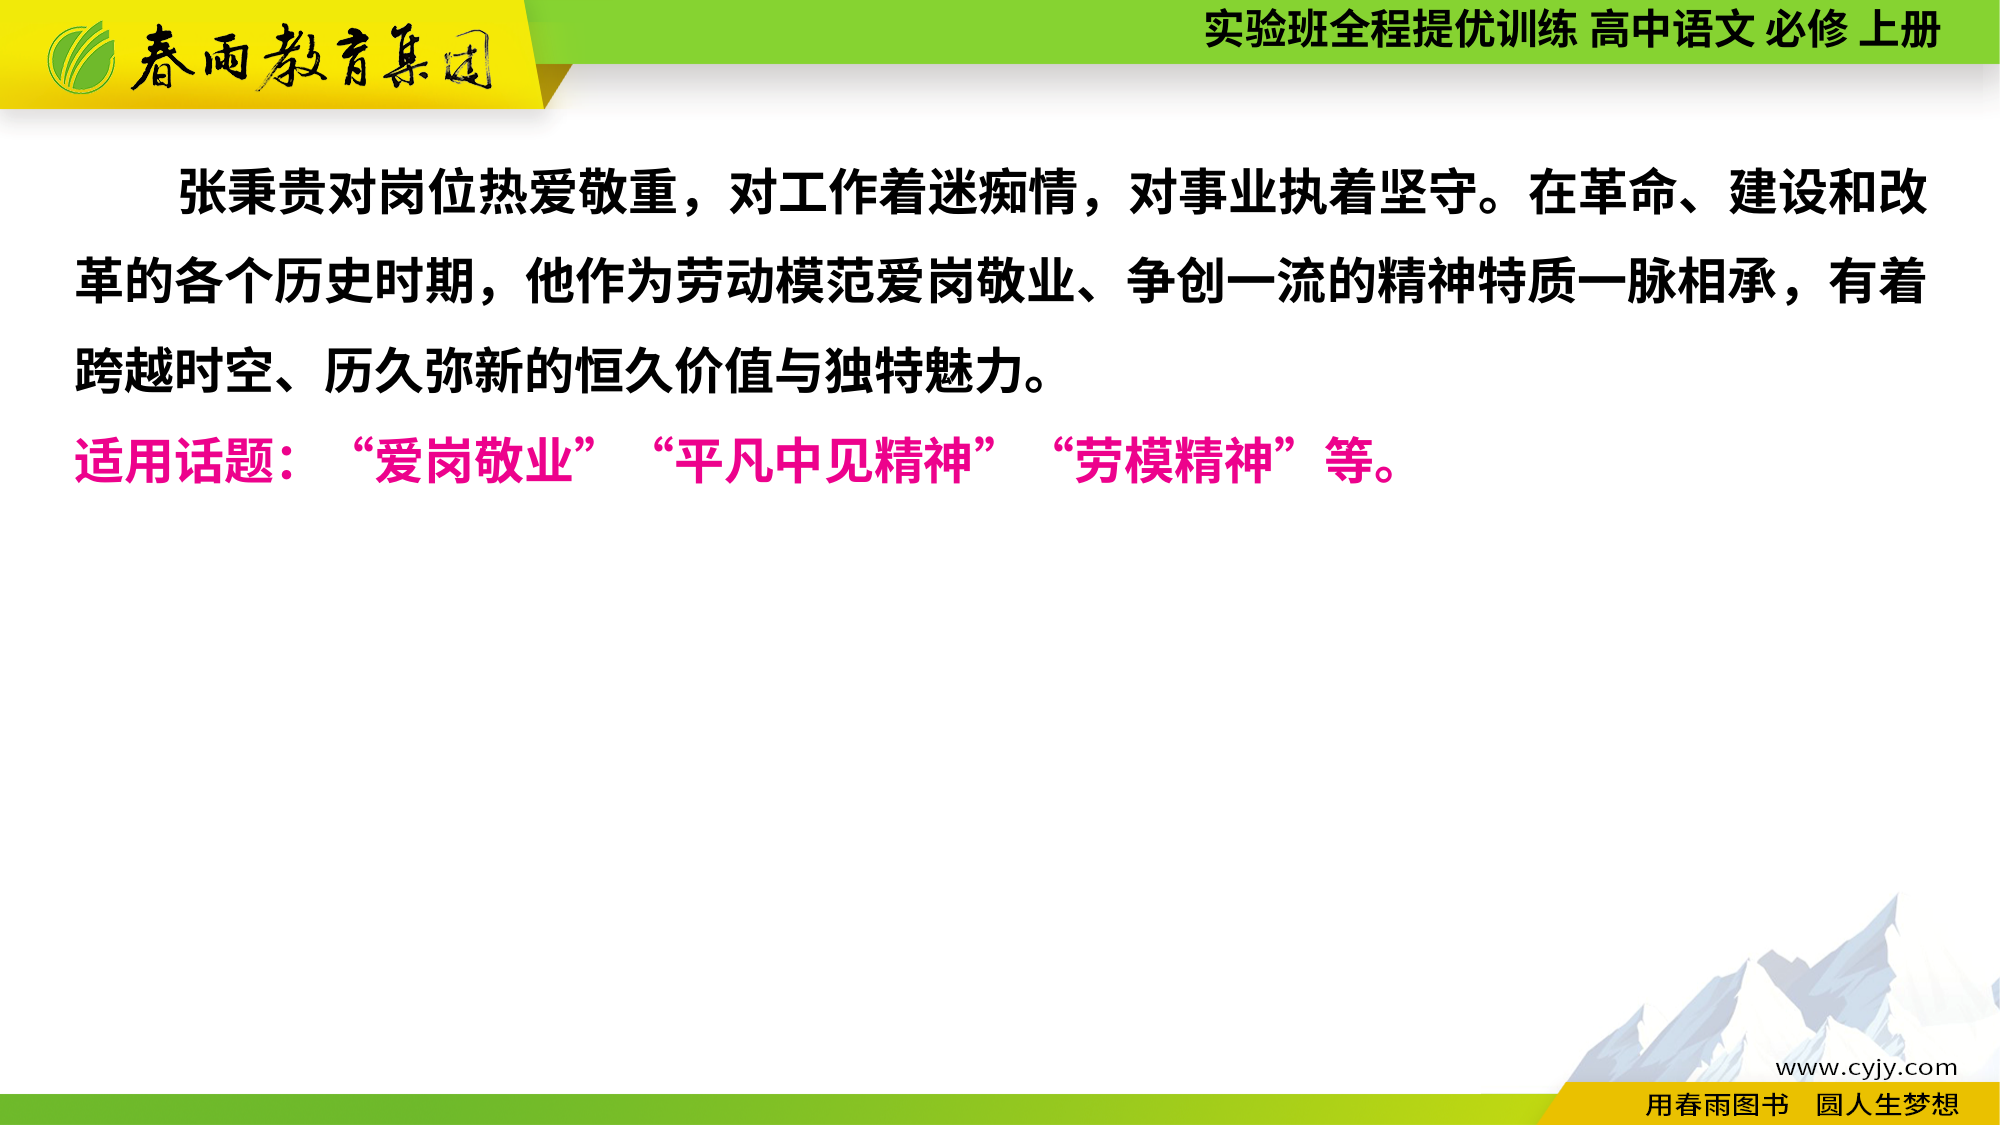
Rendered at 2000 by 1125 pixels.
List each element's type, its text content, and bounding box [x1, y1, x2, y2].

list 张秉贵对岗位热爱敬重，对工作着迷痴情，对事业执着坚守。在革命、建设和改革的各个历史时期，他作为劳动模范爱岗敬业、争创一流的精神特质一脉相承，有着跨越时空、历久弥新的恒久价值与独特魅力。 适用话题：“爱岗敬业”“平凡中见精神”“劳模精神”等。 [59, 122, 1944, 490]
picture [0, 0, 2000, 1125]
